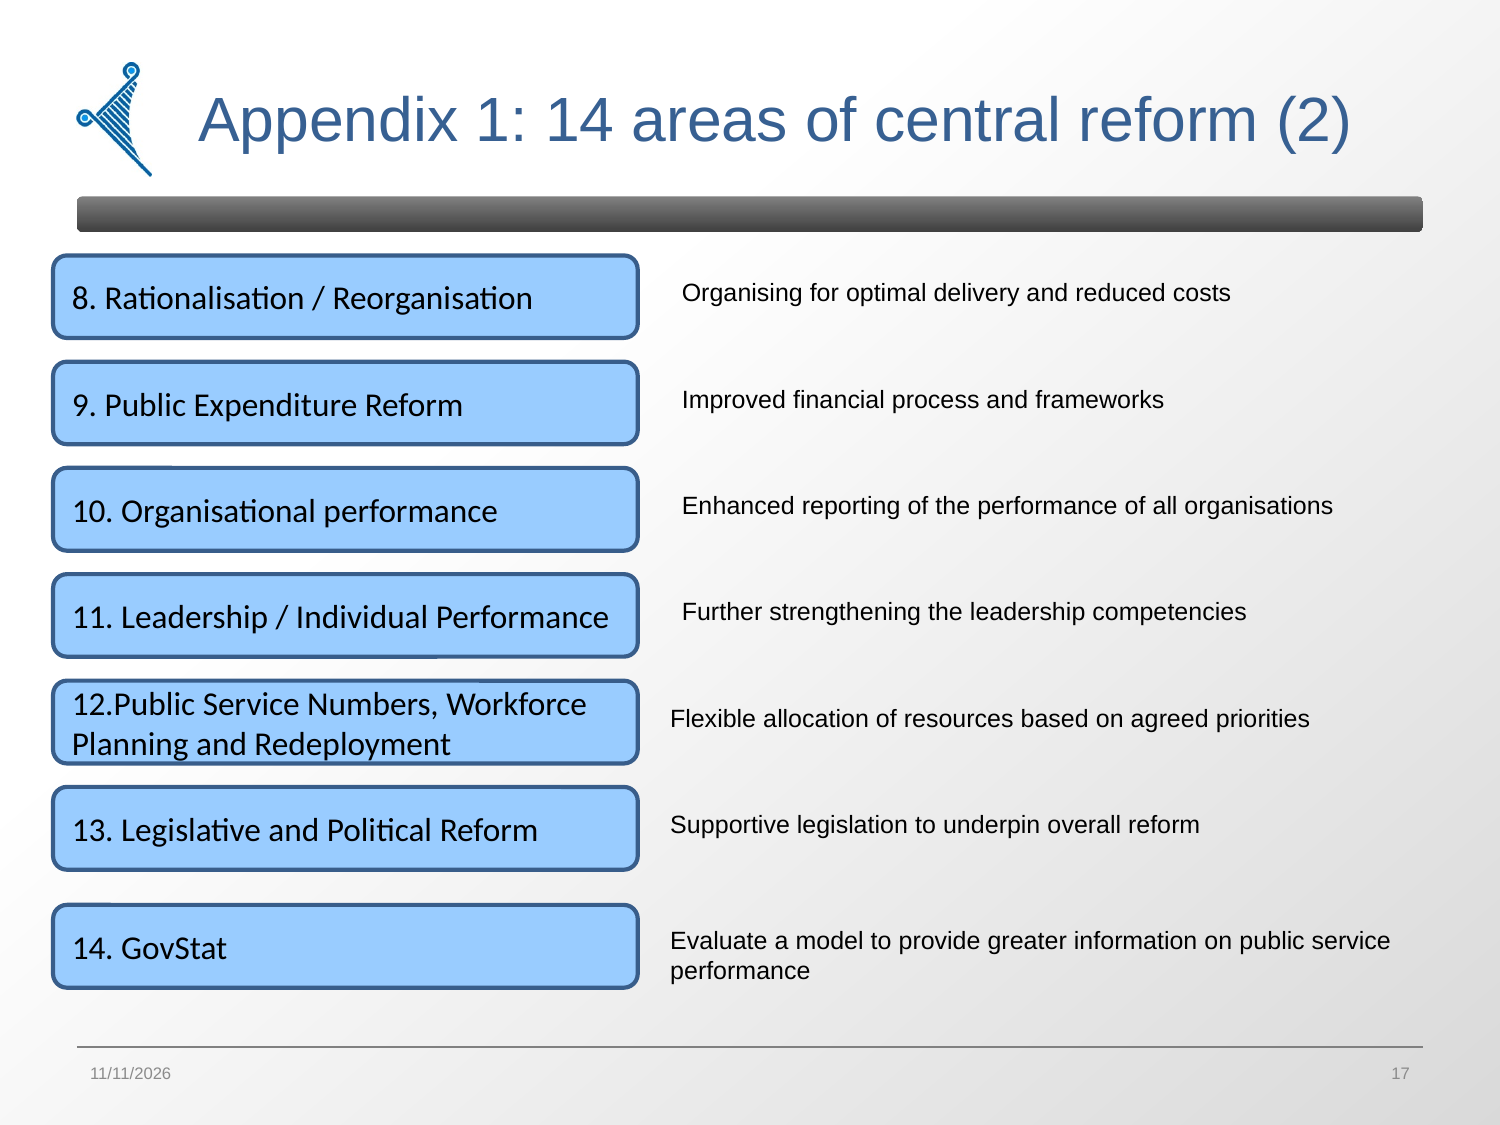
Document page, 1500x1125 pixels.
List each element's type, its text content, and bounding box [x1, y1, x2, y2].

text_box 9. Public Expenditure Reform [53, 361, 638, 445]
text_box 8. Rationalisation / Reorganisation [53, 255, 638, 338]
text_box Supportive legislation to underpin overall reform [655, 801, 1500, 846]
text_box Further strengthening the leadership competencies [667, 588, 1364, 633]
title Appendix 1: 14 areas of central reform (2) [182, 54, 1426, 162]
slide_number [75, 1042, 425, 1103]
text_box Flexible allocation of resources based on agreed priorities [655, 694, 1500, 740]
text_box 12.Public Service Numbers, Workforce Planning and Redeployment [53, 680, 638, 764]
text_box Evaluate a model to provide greater information on public service performance [655, 916, 1500, 992]
text_box 10. Organisational performance [53, 467, 638, 551]
text_box Enhanced reporting of the performance of all organisations [667, 482, 1364, 527]
picture [76, 62, 152, 177]
text_box 13. Legislative and Political Reform [53, 786, 638, 870]
text_box Organising for optimal delivery and reduced costs [667, 269, 1306, 315]
text_box Improved financial process and frameworks [667, 375, 1306, 421]
text_box 14. GovStat [53, 904, 638, 988]
slide_number 17 [1074, 1042, 1425, 1103]
text_box 11. Leadership / Individual Performance [53, 574, 638, 657]
